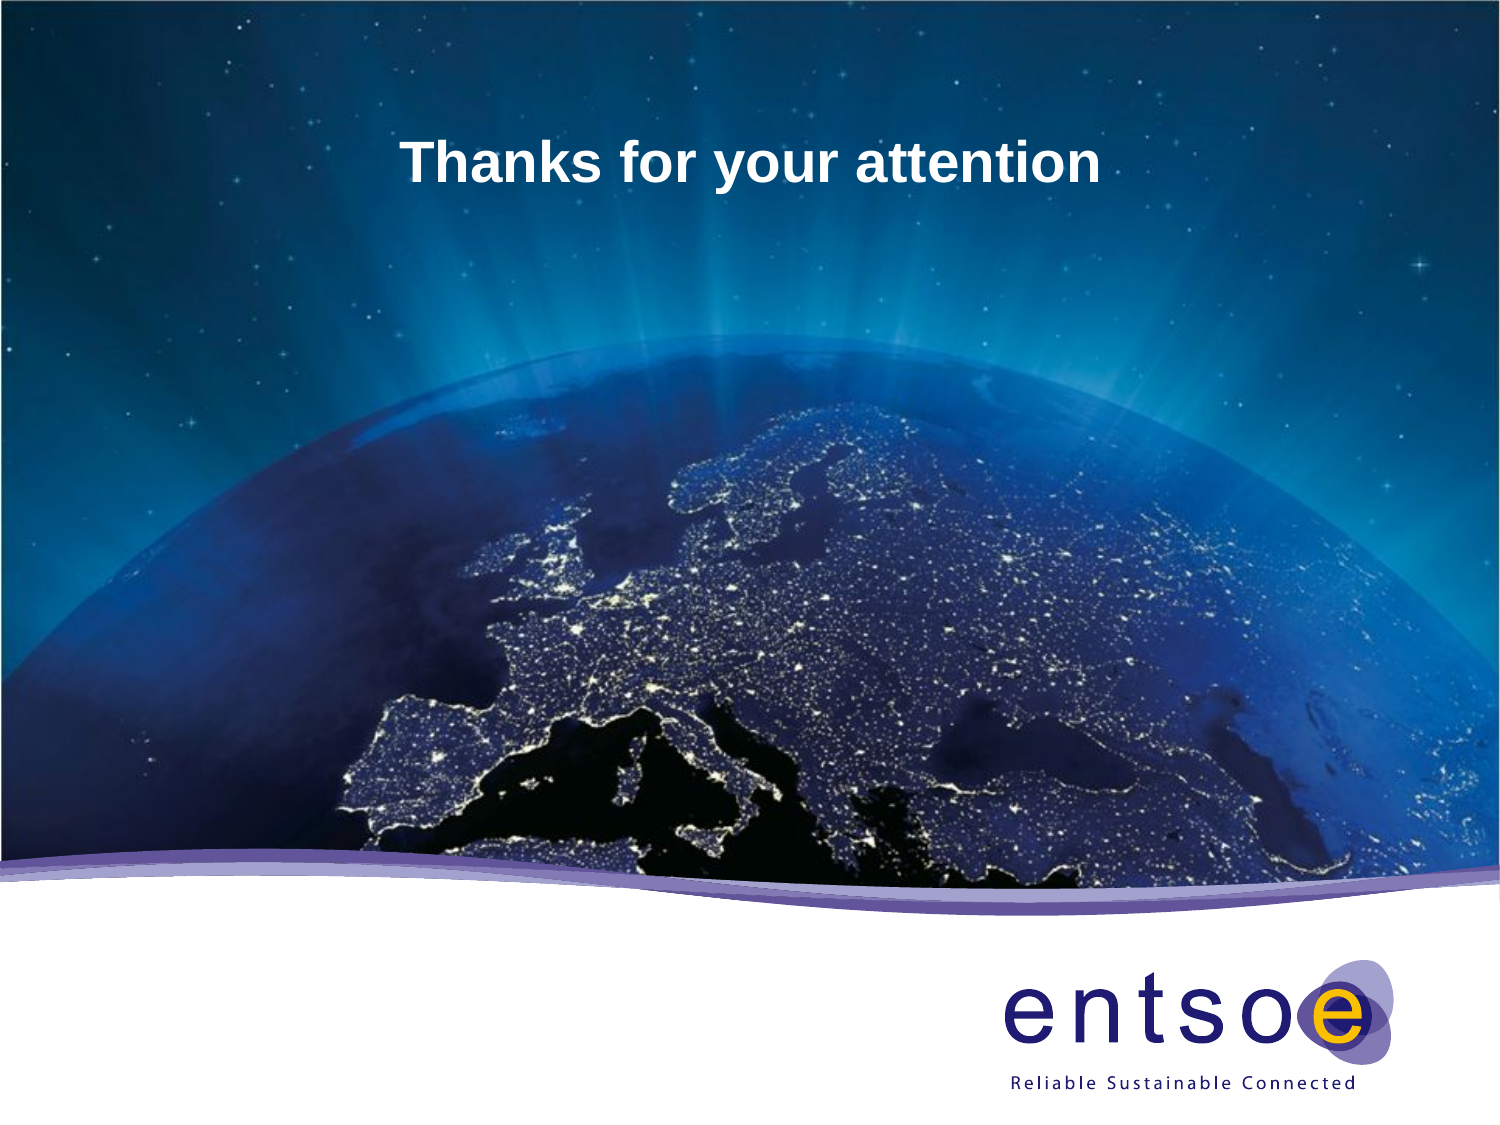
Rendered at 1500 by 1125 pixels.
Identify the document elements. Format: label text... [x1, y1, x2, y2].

list Thanks for your attention [41, 124, 1461, 299]
picture [0, 0, 1500, 888]
